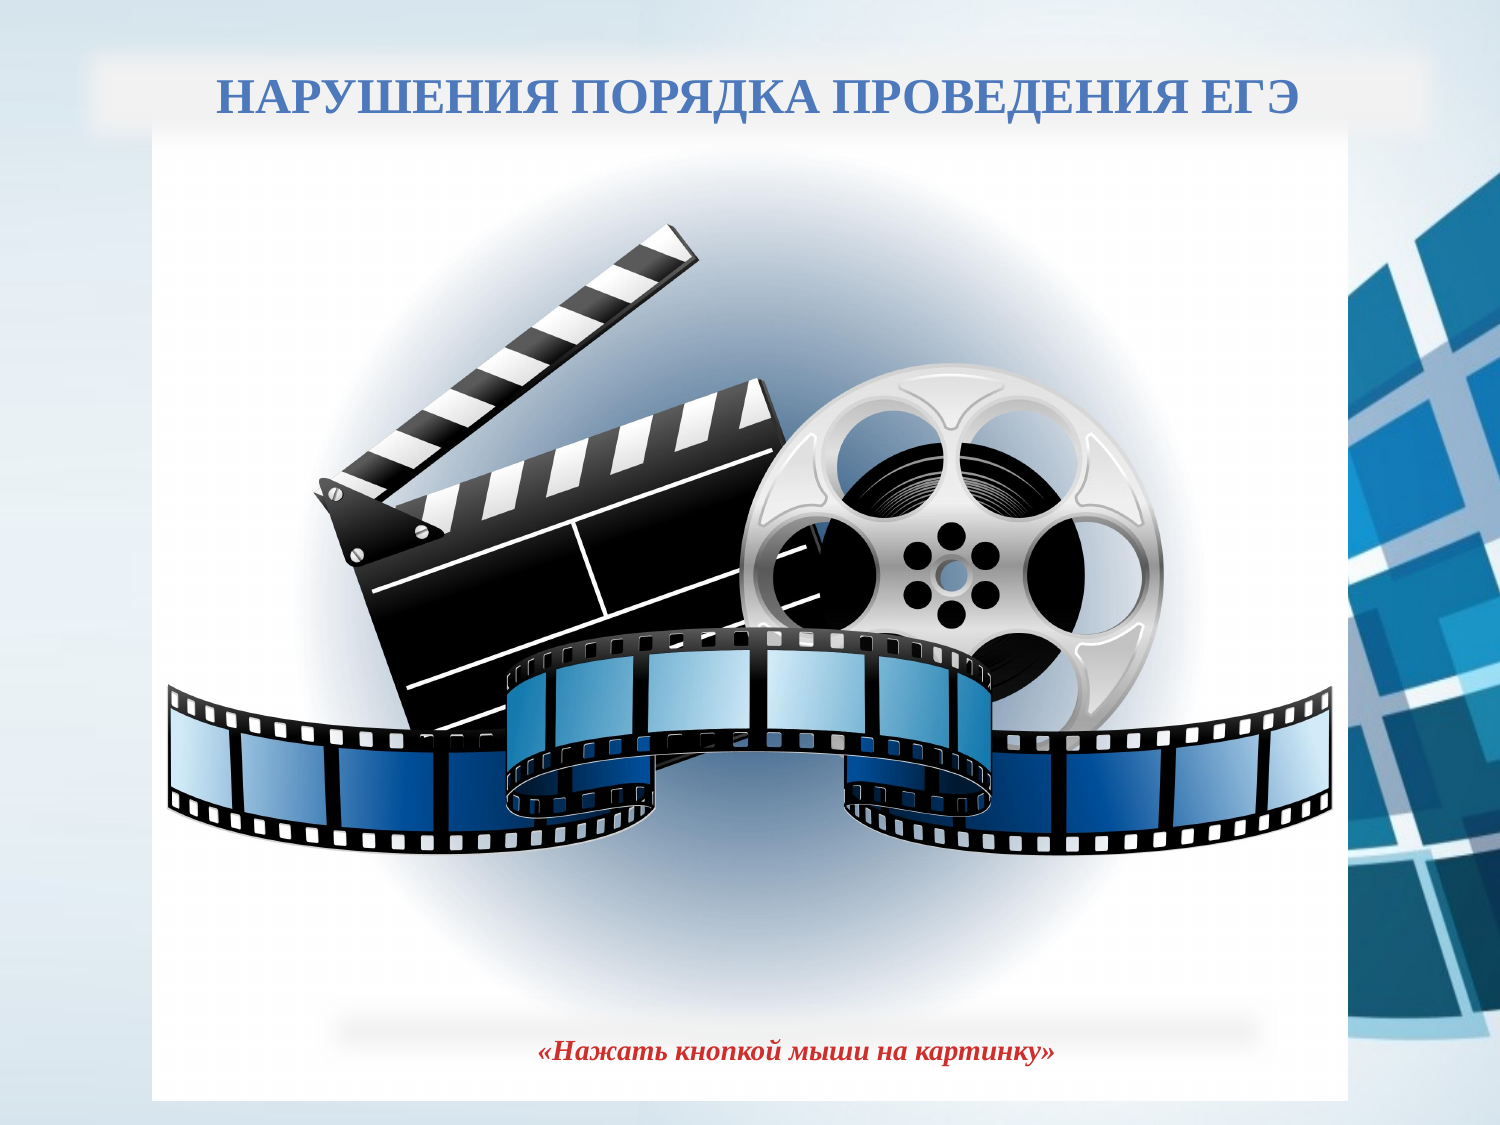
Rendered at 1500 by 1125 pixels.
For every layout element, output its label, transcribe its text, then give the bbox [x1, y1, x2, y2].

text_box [151, 116, 1349, 1102]
picture [0, 0, 1500, 1125]
text_box Нарушения порядка проведения ЕГЭ [109, 74, 1412, 117]
table_cell 15 июня [105, 70, 1416, 120]
